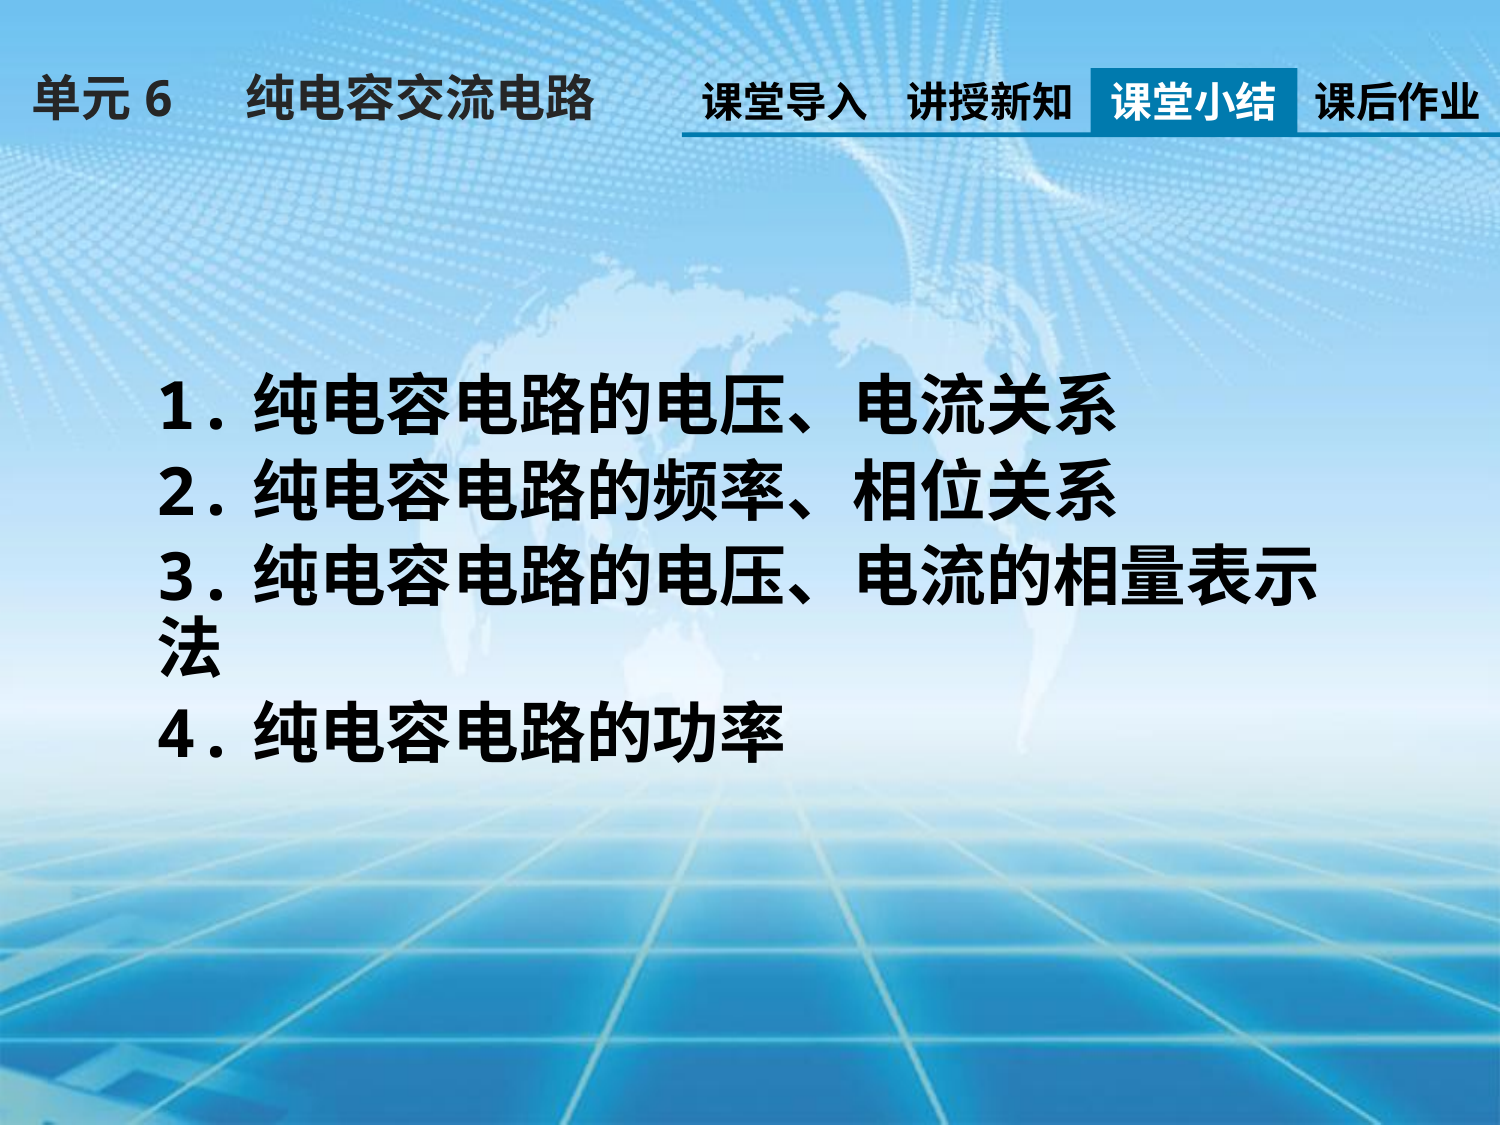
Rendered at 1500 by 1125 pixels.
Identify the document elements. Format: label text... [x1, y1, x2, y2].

picture [0, 0, 1500, 1125]
text_box 1.纯电容电路的电压、电流关系 2.纯电容电路的频率、相位关系 3.纯电容电路的电压、电流的相量表示法 4.纯电容电路的功率 [141, 364, 1397, 852]
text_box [16, 59, 1500, 135]
